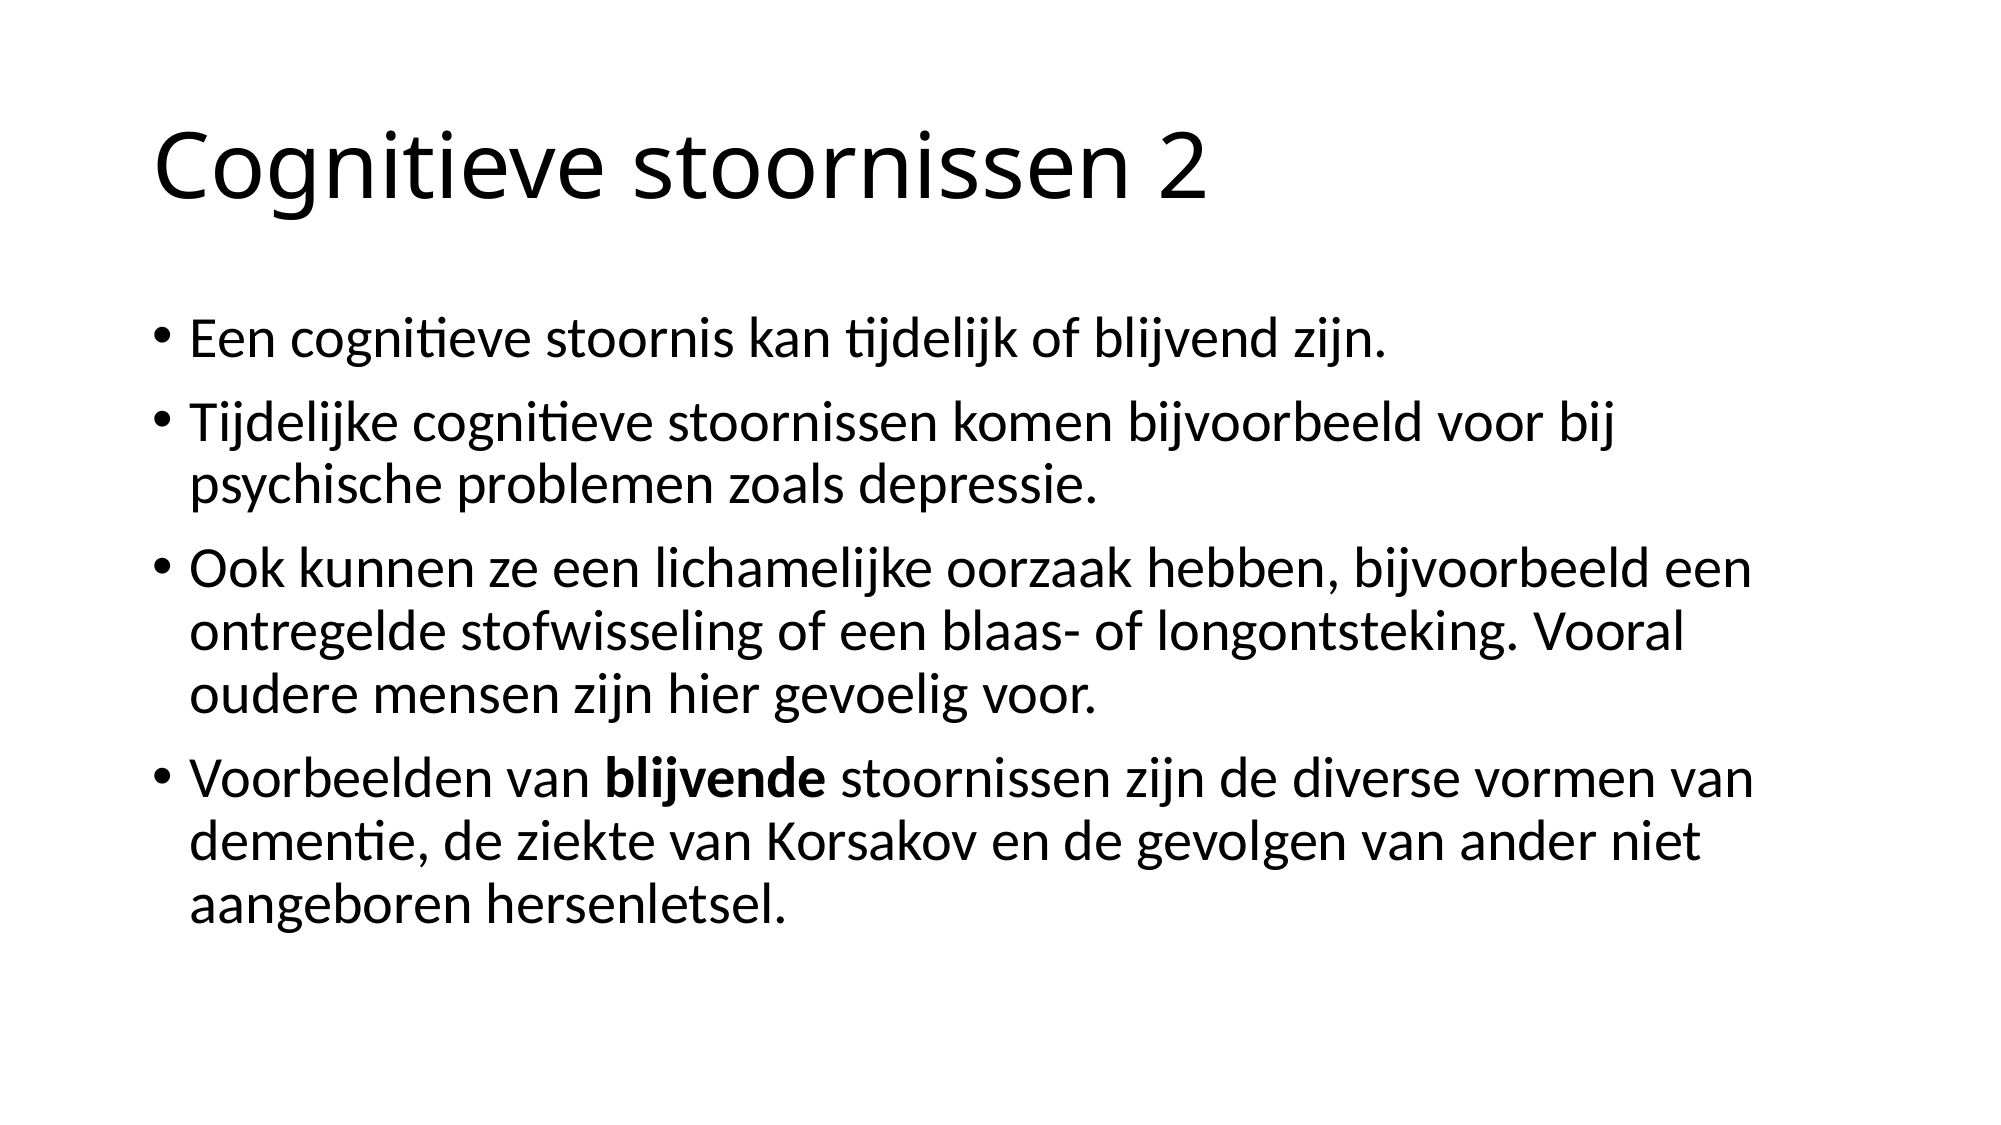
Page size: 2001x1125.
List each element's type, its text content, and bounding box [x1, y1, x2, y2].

list Een cognitieve stoornis kan tijdelijk of blijvend zijn. Tijdelijke cognitieve stoornissen komen bijvoorbeeld voor bij psychische problemen zoals depressie. Ook kunnen ze een lichamelijke oorzaak hebben, bijvoorbeeld een ontregelde stofwisseling of een blaas- of longontsteking. Vooral oudere mensen zijn hier gevoelig voor. Voorbeelden van blijvende stoornissen zijn de diverse vormen van dementie, de ziekte van Korsakov en de gevolgen van ander niet aangeboren hersenletsel. [137, 299, 1863, 1014]
title Cognitieve stoornissen 2 [137, 59, 1863, 278]
